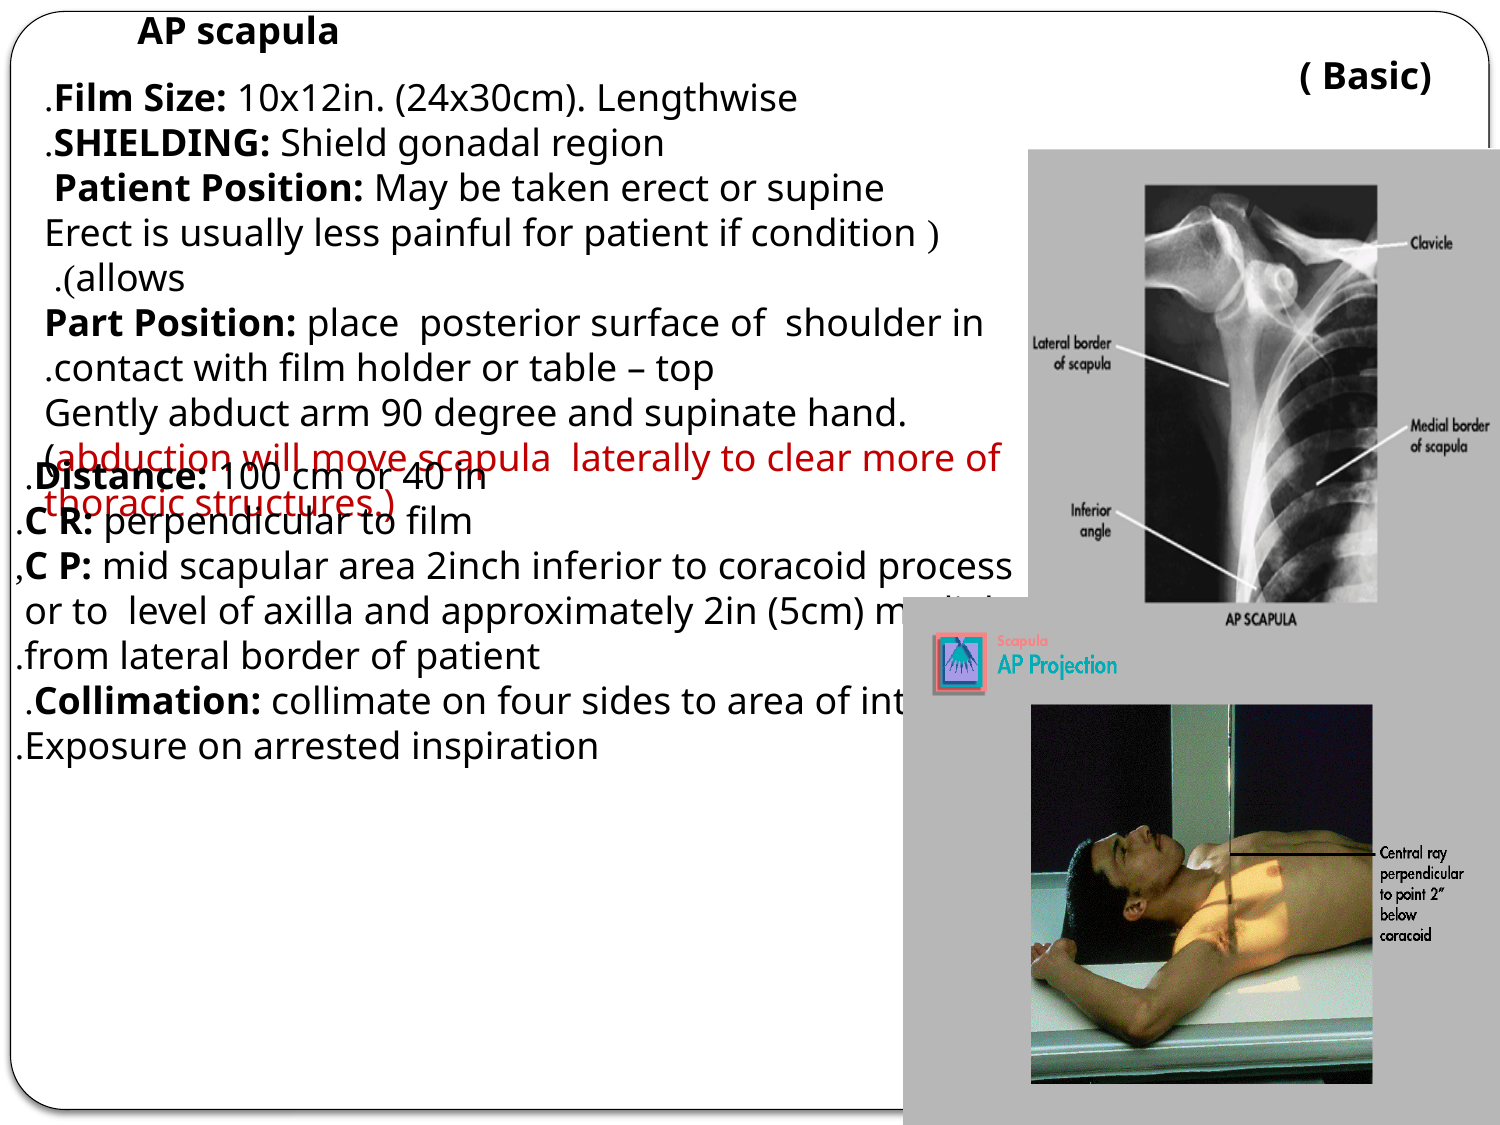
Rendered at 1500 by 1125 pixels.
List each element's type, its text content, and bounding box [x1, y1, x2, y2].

text_box Film Size: 10x12in. (24x30cm). Lengthwise. SHIELDING: Shield gonadal region. Patient Position: May be taken erect or supine ( Erect is usually less painful for patient if condition allows). Part Position: place posterior surface of shoulder in contact with film holder or table – top. Gently abduct arm 90 degree and supinate hand.(abduction will move scapula laterally to clear more of thoracic structures.) [29, 66, 1046, 444]
text_box AP scapula ( Basic) [0, 0, 1447, 105]
text_box Distance: 100 cm or 40 in. C R: perpendicular to film. C P: mid scapular area 2inch inferior to coracoid process, or to level of axilla and approximately 2in (5cm) medial from lateral border of patient. Collimation: collimate on four sides to area of interest. Exposure on arrested inspiration. [0, 444, 1022, 775]
picture [903, 148, 1500, 1125]
